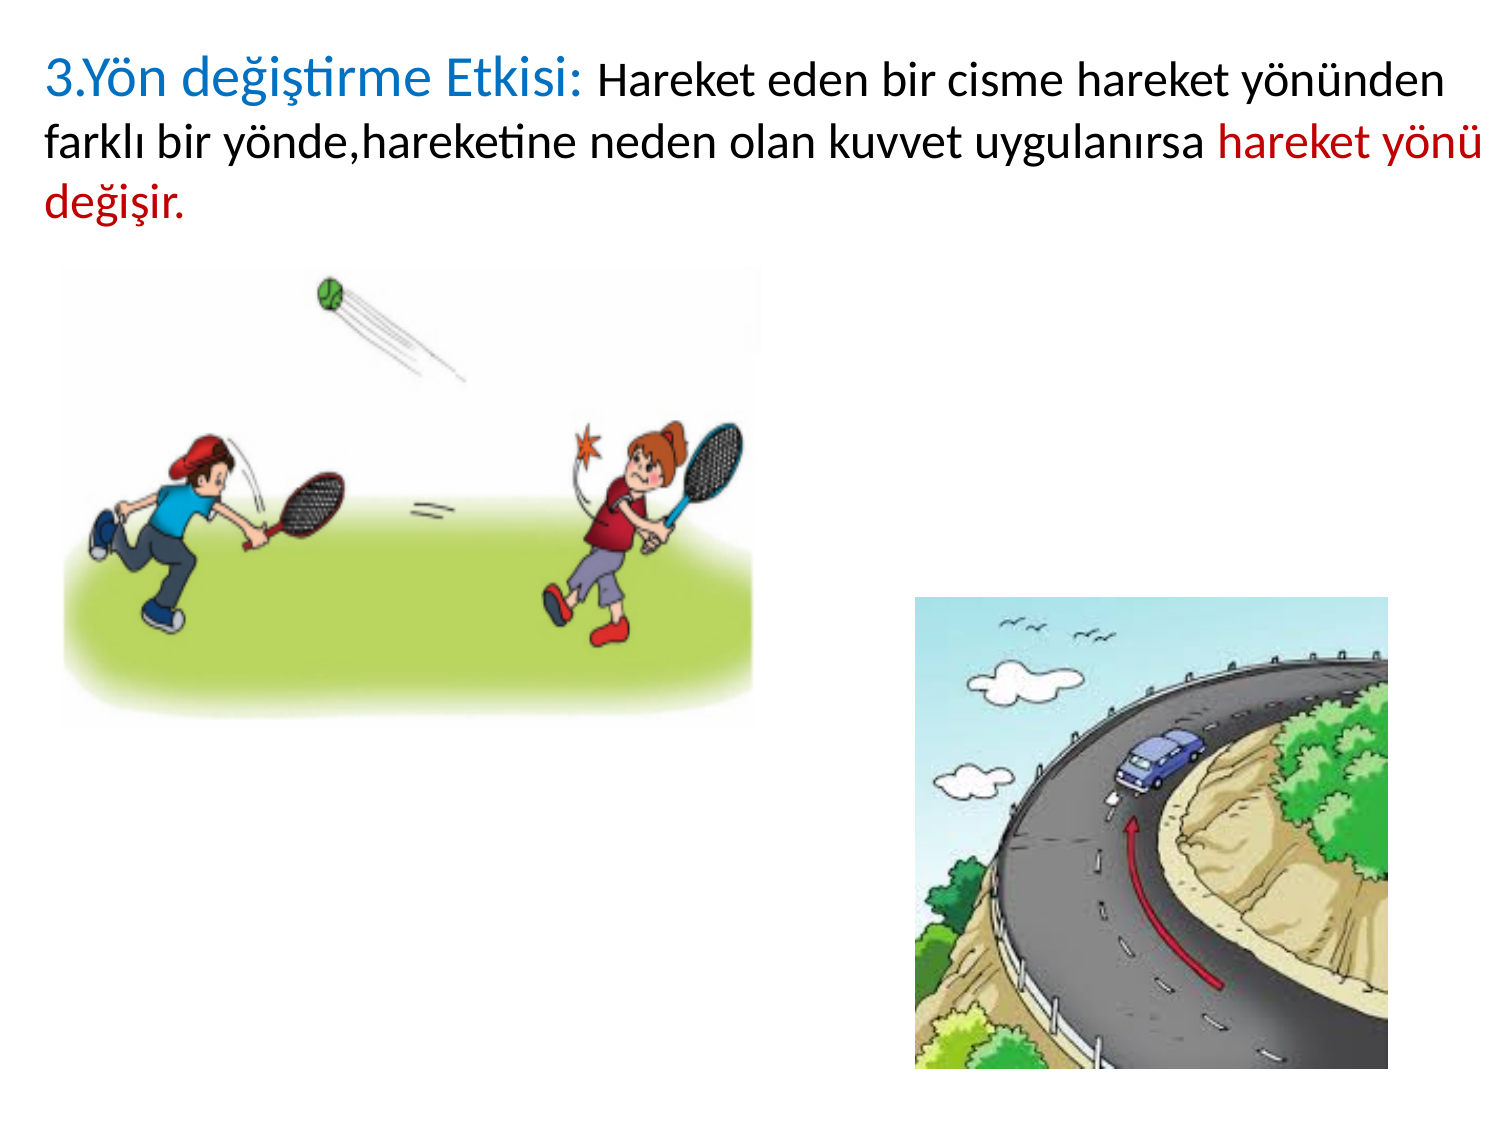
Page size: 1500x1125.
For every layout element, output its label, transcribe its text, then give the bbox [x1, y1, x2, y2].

text_box 3.Yön değiştirme Etkisi: Hareket eden bir cisme hareket yönünden farklı bir yönde,hareketine neden olan kuvvet uygulanırsa hareket yönü değişir. [29, 30, 1500, 236]
picture [51, 266, 763, 729]
picture [915, 597, 1389, 1069]
